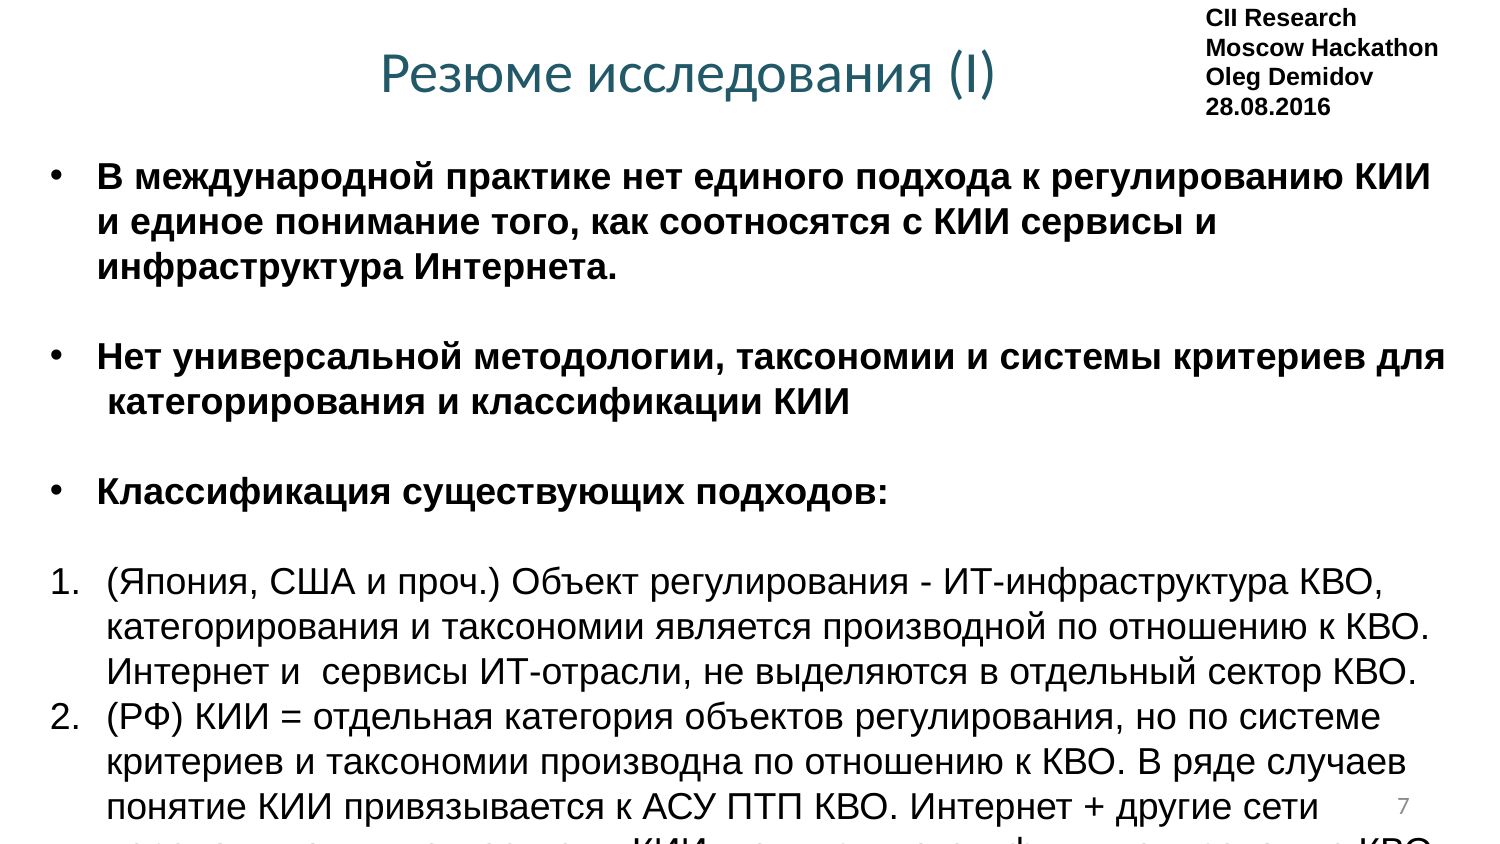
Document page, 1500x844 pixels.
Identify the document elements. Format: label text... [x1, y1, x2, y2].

text_box В международной практике нет единого подхода к регулированию КИИ и единое понимание того, как соотносятся с КИИ сервисы и инфраструктура Интернета. Нет универсальной методологии, таксономии и системы критериев для категорирования и классификации КИИ Классификация существующих подходов: (Япония, США и проч.) Объект регулирования - ИТ-инфраструктура КВО, категорирования и таксономии является производной по отношению к КВО. Интернет и сервисы ИТ-отрасли, не выделяются в отдельный сектор КВО. (РФ) КИИ = отдельная категория объектов регулирования, но по системе критериев и таксономии производна по отношению к КВО. В ряде случаев понятие КИИ привязывается к АСУ ПТП КВО. Интернет + другие сети передачи данных относятся к КИИ, но в привязке к функционированию КВО. (ЕС, Германия, Швеция) ИТ+Интернет = отдельная сфера регулирования; вместо КИИ – жизненно важные услуги (ЖВУ) и критически важные услуги (КВУ). [34, 144, 1472, 803]
text_box ‹#› [1074, 782, 1425, 827]
text_box CII Research Moscow Hackathon Oleg Demidov 28.08.2016 [1190, 0, 1500, 122]
text_box Резюме исследования (I) [127, 0, 1250, 144]
